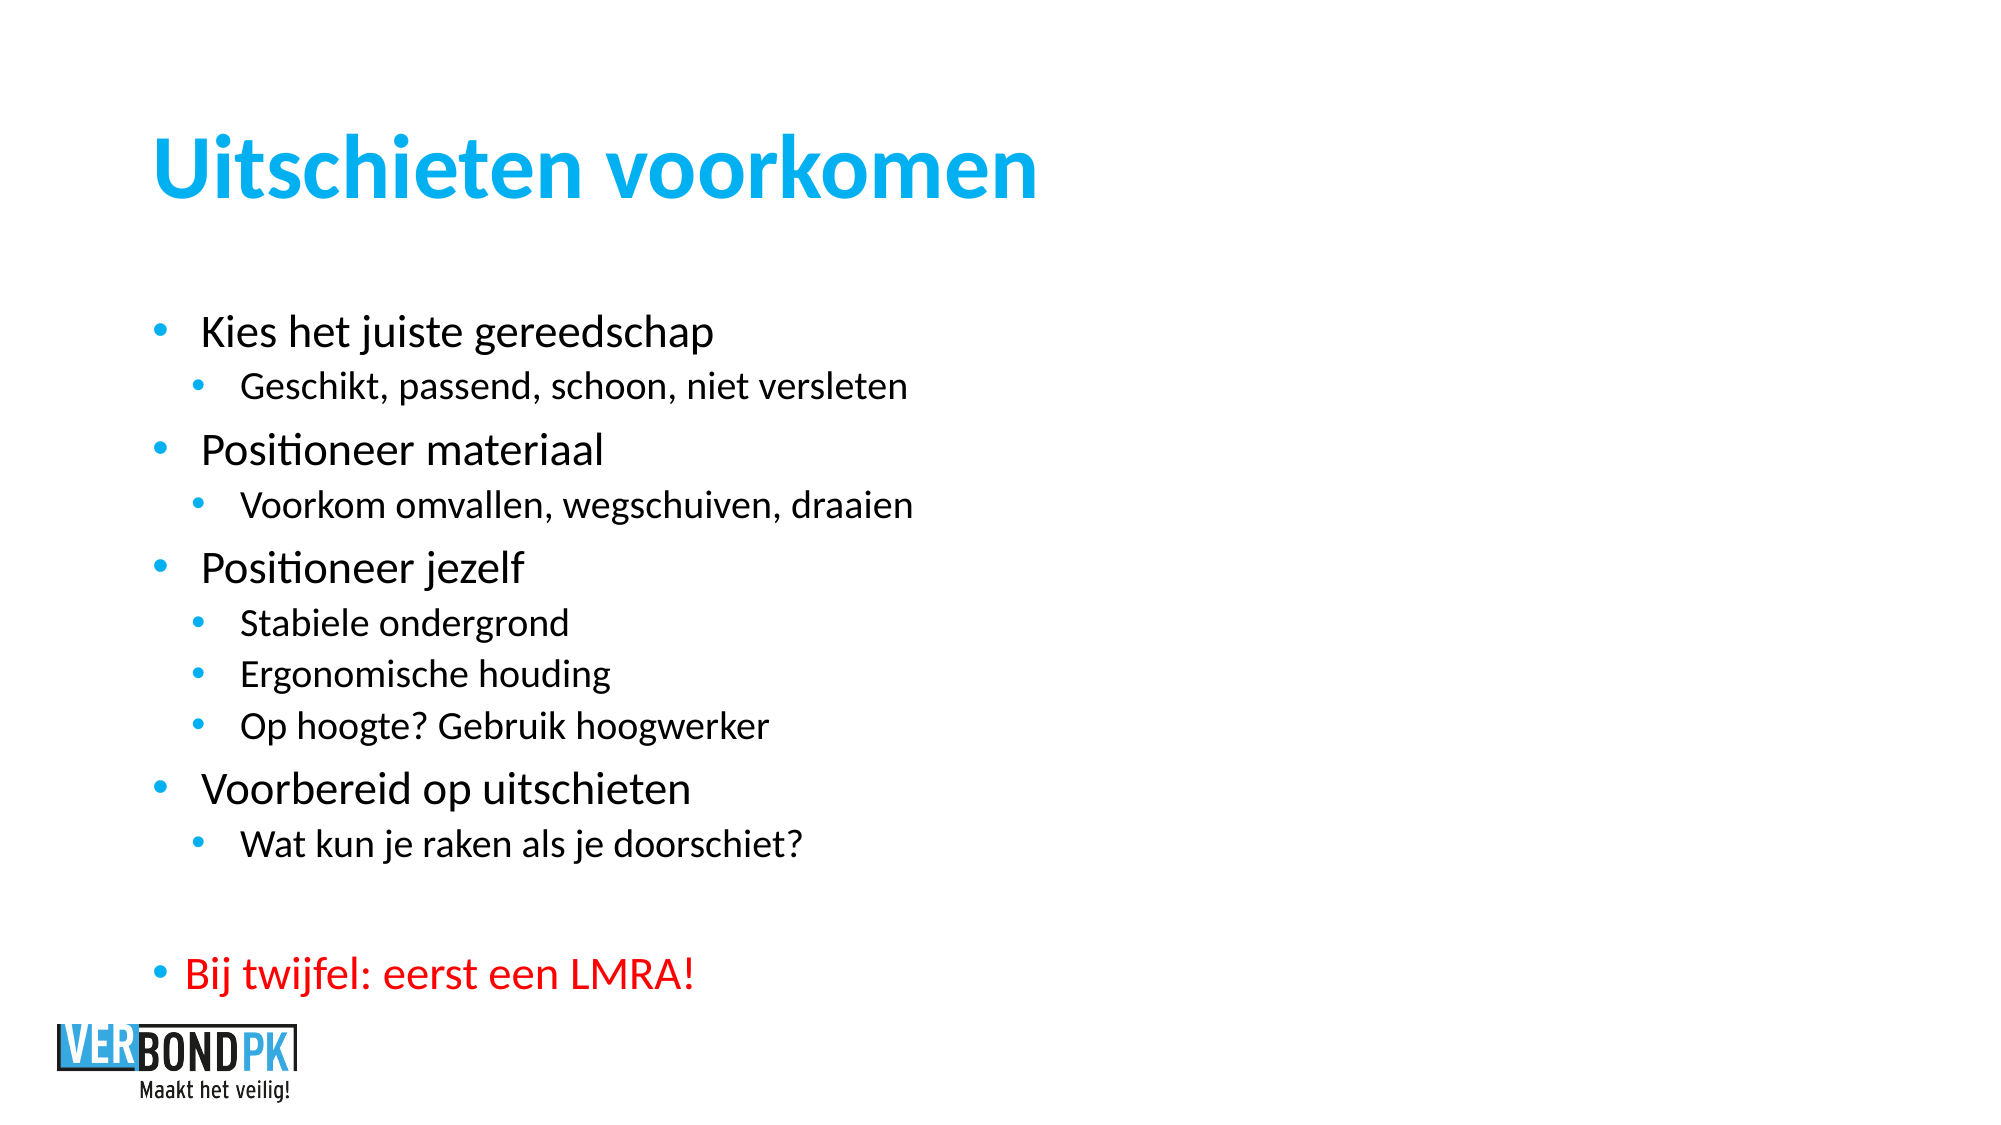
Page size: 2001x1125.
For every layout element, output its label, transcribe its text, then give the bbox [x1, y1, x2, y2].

picture [57, 1024, 297, 1103]
title Uitschieten voorkomen [137, 59, 1863, 278]
list Kies het juiste gereedschap Geschikt, passend, schoon, niet versleten Positioneer materiaal Voorkom omvallen, wegschuiven, draaien Positioneer jezelf Stabiele ondergrond Ergonomische houding Op hoogte? Gebruik hoogwerker Voorbereid op uitschieten Wat kun je raken als je doorschiet? Bij twijfel: eerst een LMRA! [137, 299, 1863, 1014]
